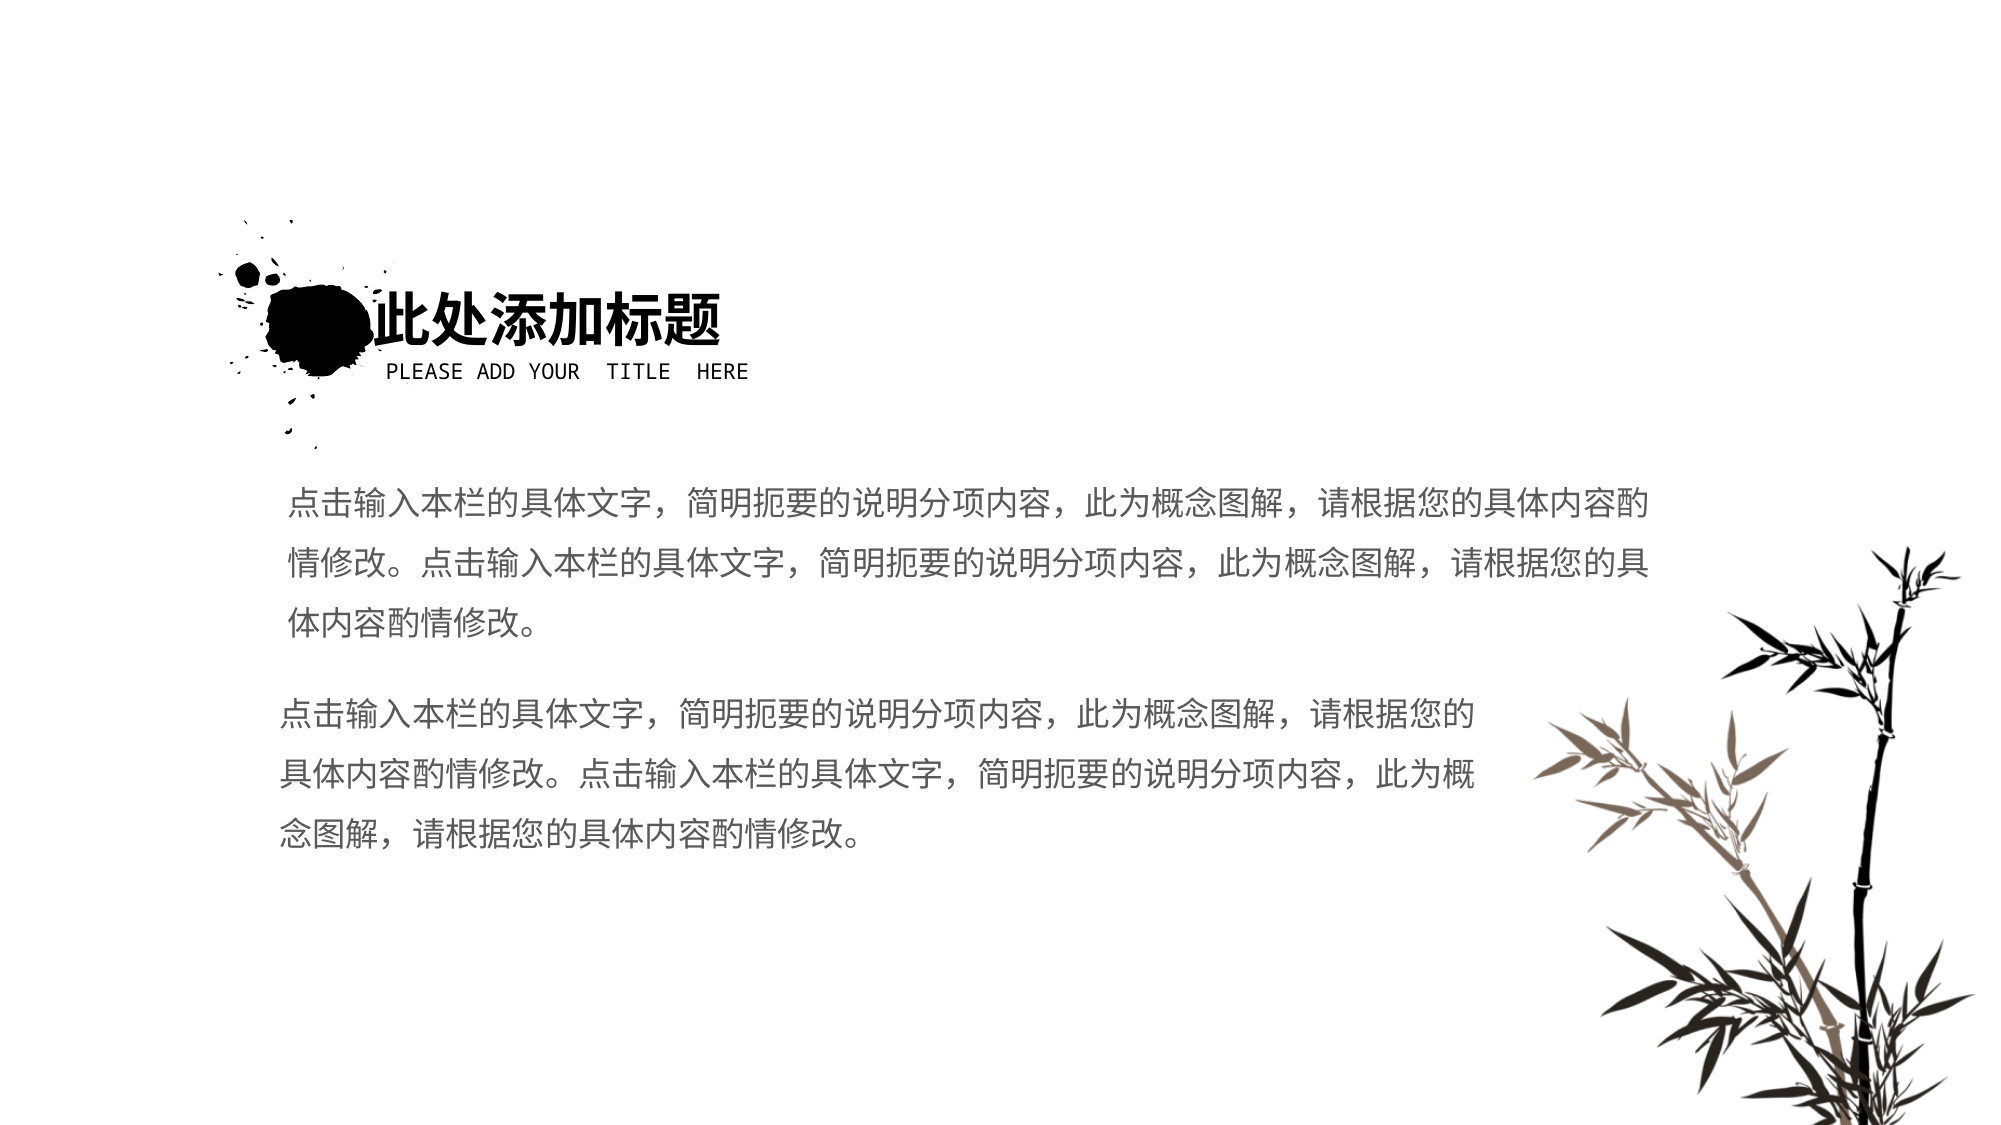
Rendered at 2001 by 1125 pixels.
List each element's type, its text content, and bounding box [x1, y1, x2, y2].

picture [1532, 546, 1976, 1125]
text_box 点击输入本栏的具体文字，简明扼要的说明分项内容，此为概念图解，请根据您的具体内容酌情修改。点击输入本栏的具体文字，简明扼要的说明分项内容，此为概念图解，请根据您的具体内容酌情修改。 [264, 666, 1498, 894]
text_box 点击输入本栏的具体文字，简明扼要的说明分项内容，此为概念图解，请根据您的具体内容酌情修改。点击输入本栏的具体文字，简明扼要的说明分项内容，此为概念图解，请根据您的具体内容酌情修改。 [272, 455, 1698, 682]
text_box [217, 220, 862, 450]
